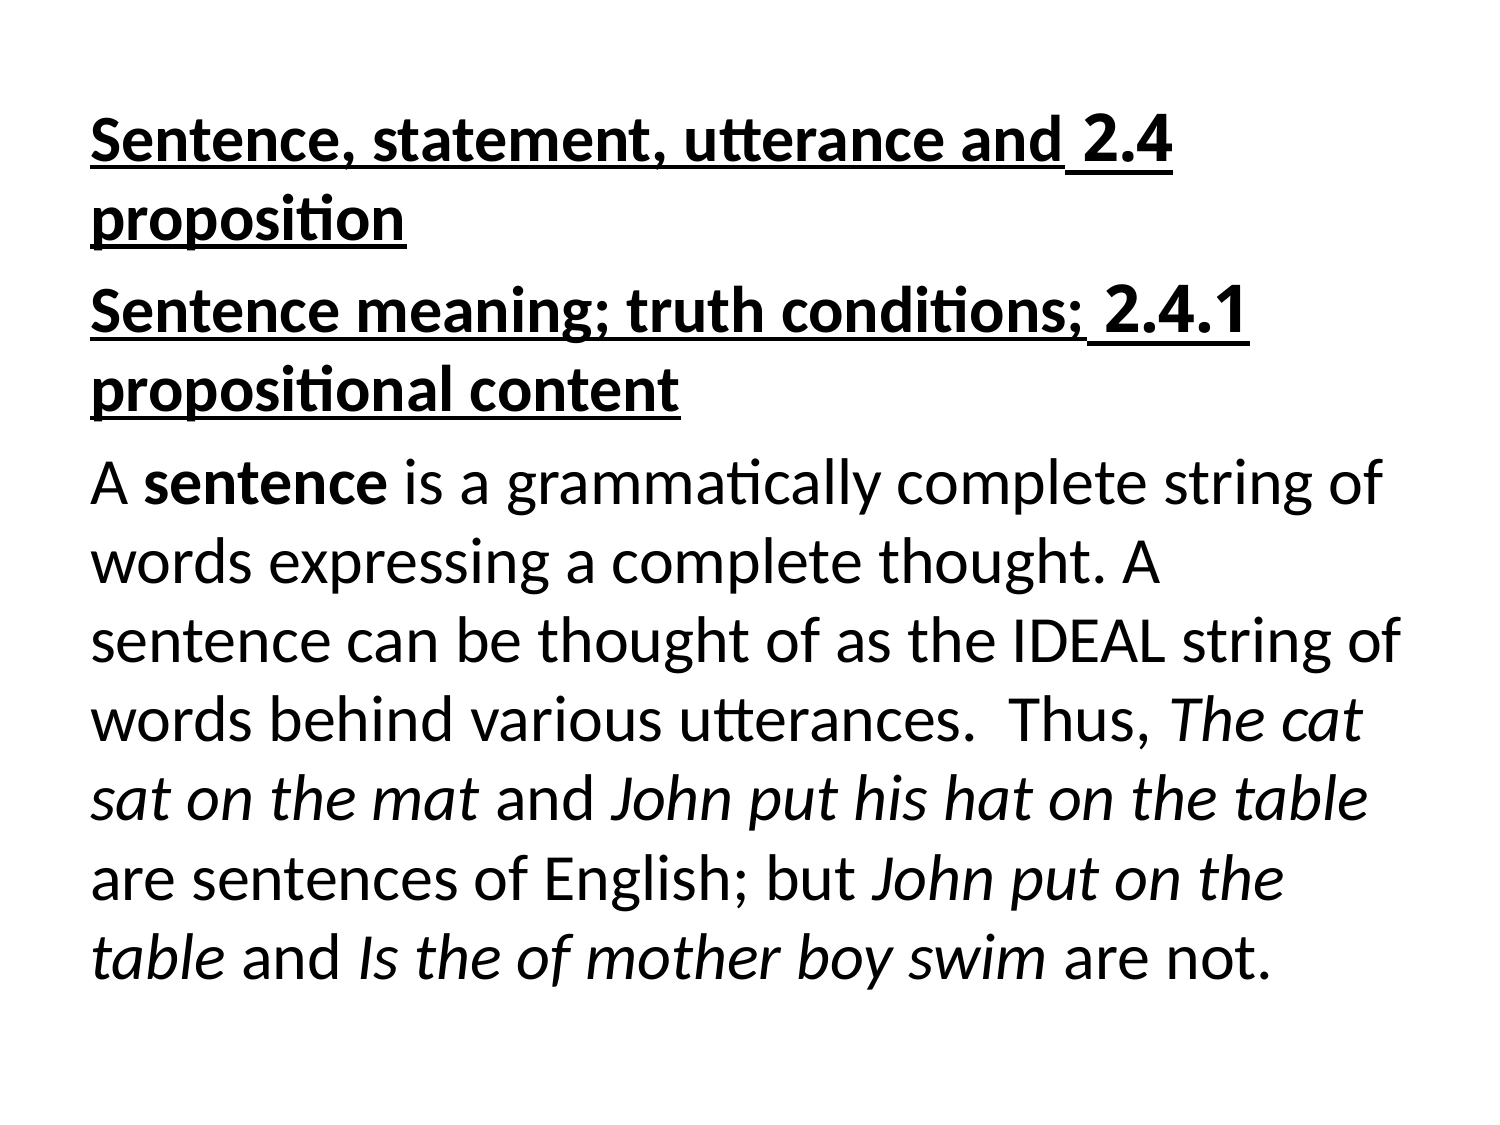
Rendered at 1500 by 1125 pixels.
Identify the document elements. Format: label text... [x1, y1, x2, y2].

list 2.4 Sentence, statement, utterance and proposition 2.4.1 Sentence meaning; truth conditions; propositional content A sentence is a grammatically complete string of words expressing a complete thought. A sentence can be thought of as the IDEAL string of words behind various utterances. Thus, The cat sat on the mat and John put his hat on the table are sentences of English; but John put on the table and Is the of mother boy swim are not. [75, 87, 1425, 1005]
